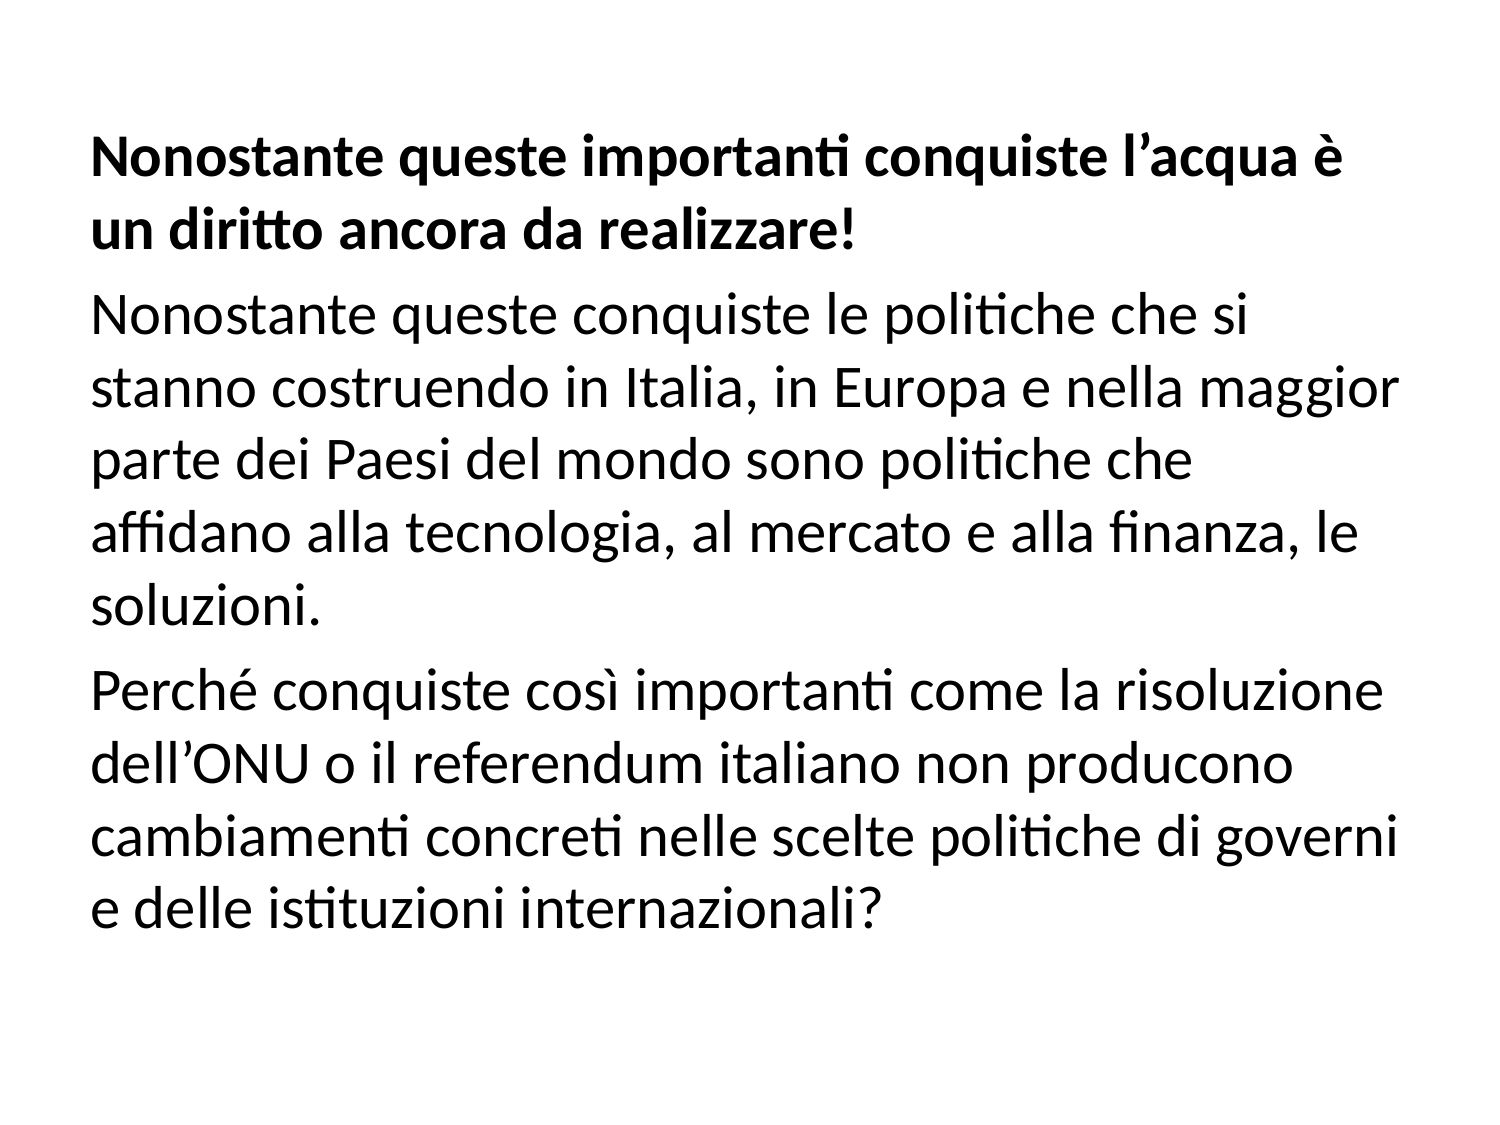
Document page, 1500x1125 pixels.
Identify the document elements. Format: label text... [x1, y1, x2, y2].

list Nonostante queste importanti conquiste l’acqua è un diritto ancora da realizzare! Nonostante queste conquiste le politiche che si stanno costruendo in Italia, in Europa e nella maggior parte dei Paesi del mondo sono politiche che affidano alla tecnologia, al mercato e alla finanza, le soluzioni. Perché conquiste così importanti come la risoluzione dell’ONU o il referendum italiano non producono cambiamenti concreti nelle scelte politiche di governi e delle istituzioni internazionali? [75, 108, 1425, 1005]
